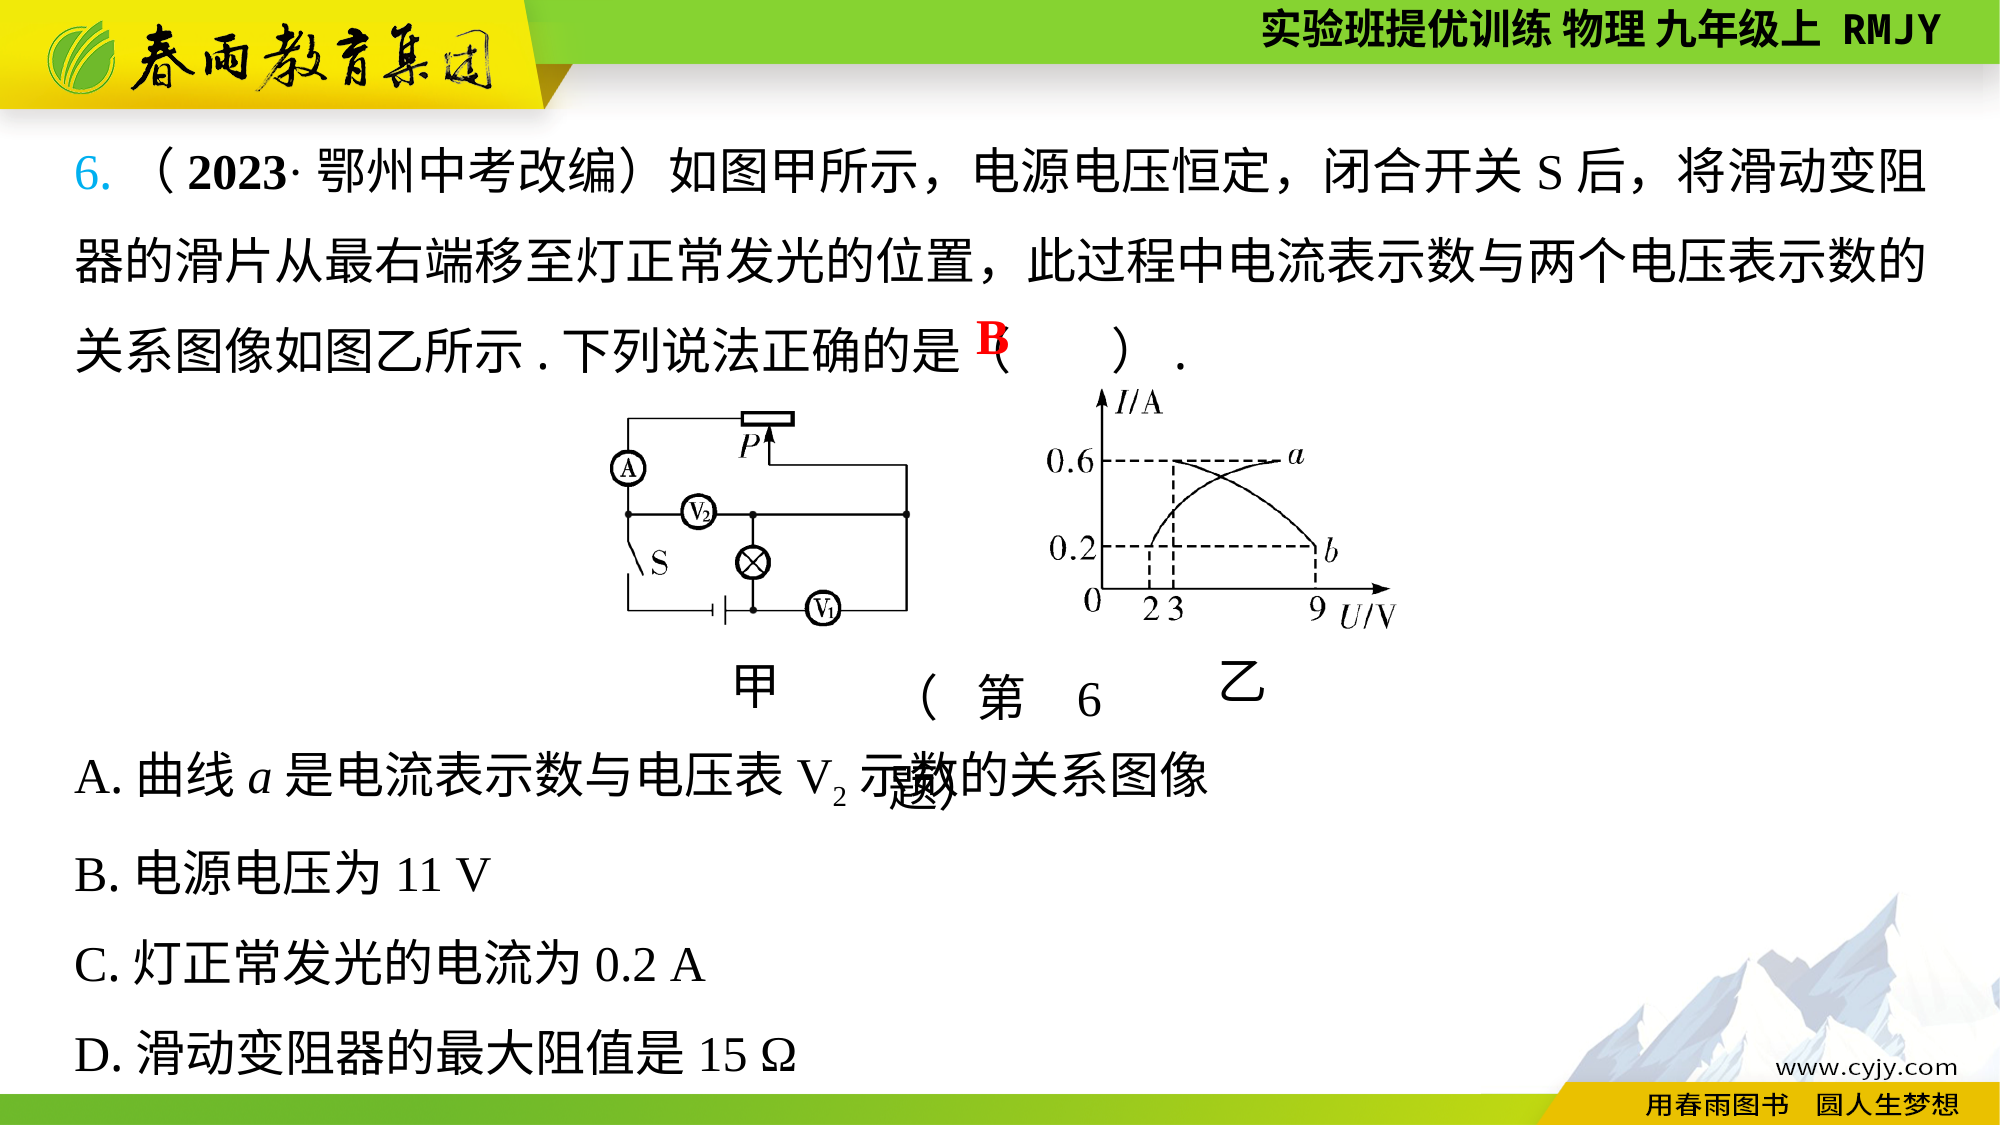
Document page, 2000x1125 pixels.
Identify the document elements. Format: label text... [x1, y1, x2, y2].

text_box 甲 [715, 641, 796, 722]
text_box B [961, 297, 1025, 371]
text_box （第6题） [873, 641, 1129, 734]
text_box 乙 [1202, 641, 1283, 718]
list 6.（2023·鄂州中考改编）如图甲所示，电源电压恒定，闭合开关S后，将滑动变阻器的滑片从最右端移至灯正常发光的位置，此过程中电流表示数与两个电压表示数的关系图像如图乙所示.下列说法正确的是（ ）. A.曲线a是电流表示数与电压表V2示数的关系图像 B.电源电压为11 V C.灯正常发光的电流为0.2 A D.滑动变阻器的最大阻值是15 Ω [59, 101, 1944, 1087]
picture [0, 0, 2000, 1125]
